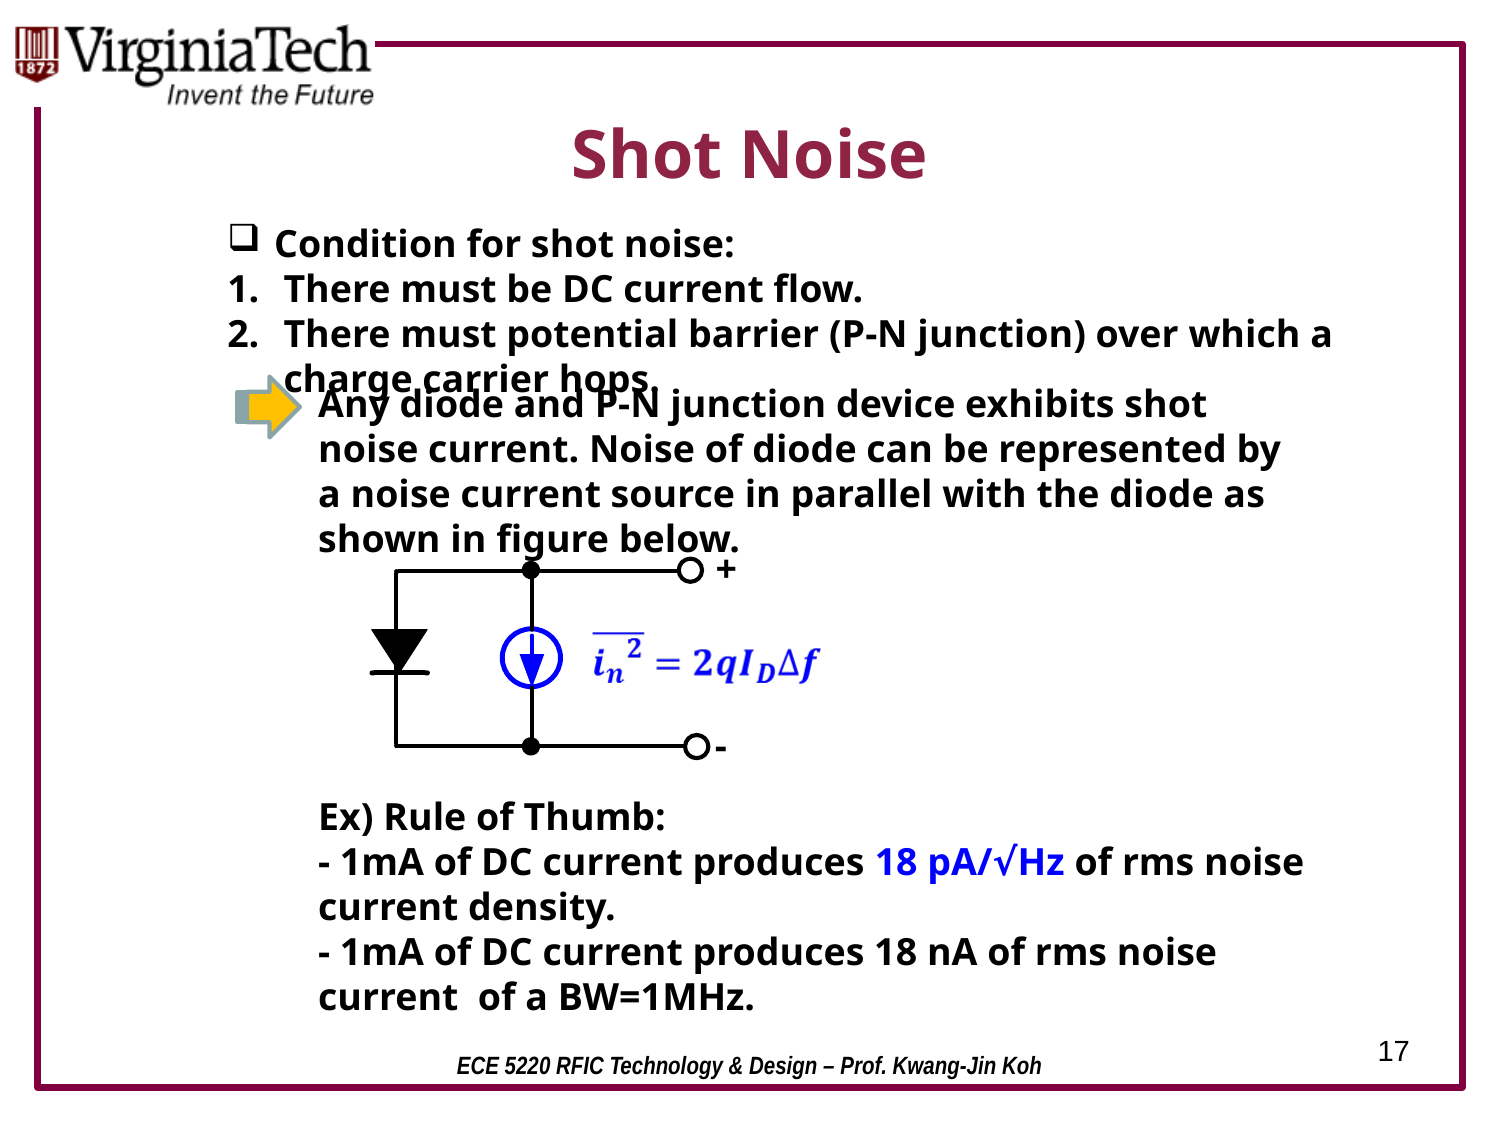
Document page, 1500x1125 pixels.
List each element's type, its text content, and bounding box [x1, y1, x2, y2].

text_box [721, 620, 850, 692]
text_box Any diode and P-N junction device exhibits shot noise current. Noise of diode can be represented by a noise current source in parallel with the diode as shown in figure below. [303, 372, 1313, 568]
slide_number 17 [1074, 1024, 1425, 1103]
title Shot Noise [75, 104, 1425, 213]
text_box + [700, 537, 763, 598]
text_box Condition for shot noise: There must be DC current flow. There must potential barrier (P-N junction) over which a charge carrier hops. [212, 212, 1363, 408]
text_box Ex) Rule of Thumb: - 1mA of DC current produces 18 pA/√Hz of rms noise current density. - 1mA of DC current produces 18 nA of rms noise current of a BW=1MHz. [303, 785, 1363, 1026]
text_box [235, 374, 303, 440]
picture [15, 24, 375, 107]
text_box - [717, 714, 762, 774]
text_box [362, 549, 718, 768]
